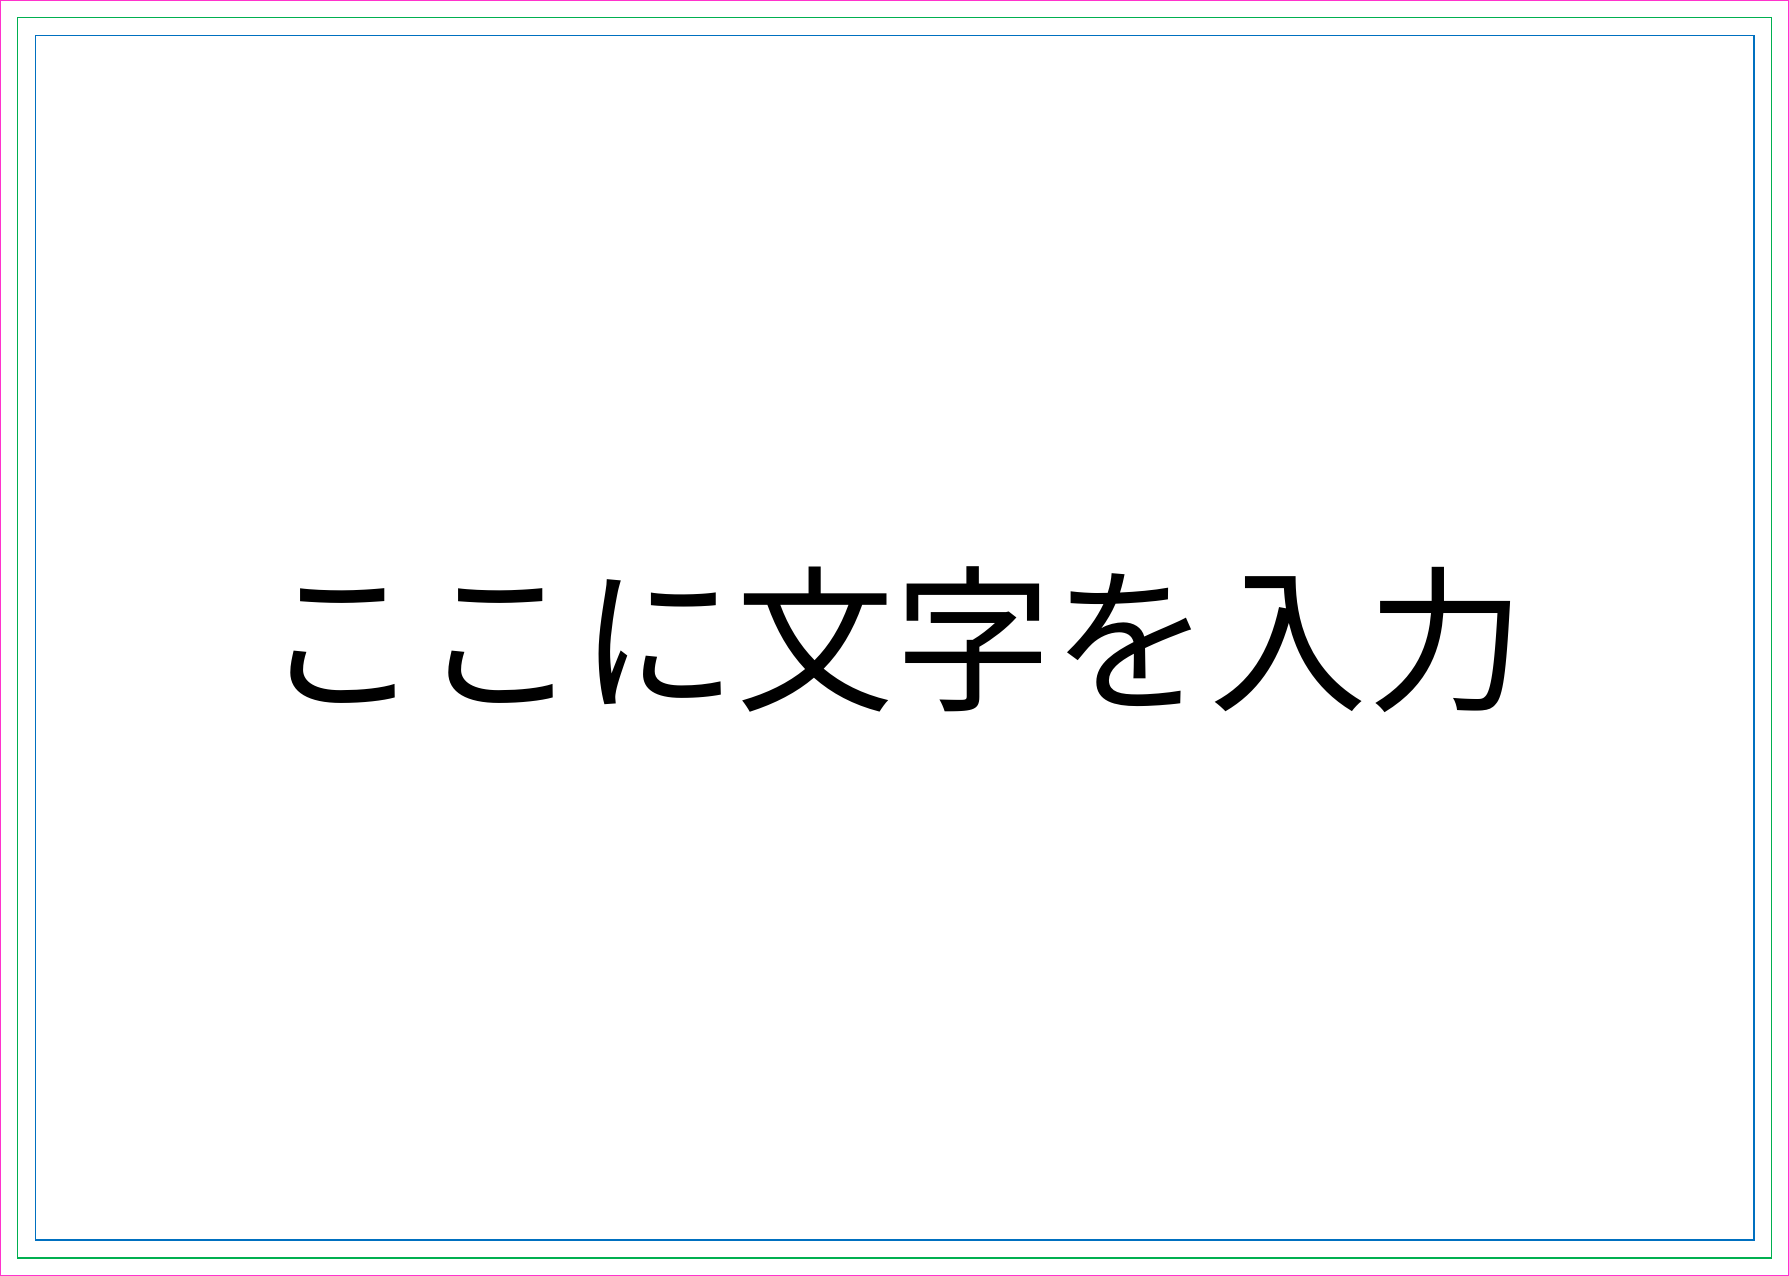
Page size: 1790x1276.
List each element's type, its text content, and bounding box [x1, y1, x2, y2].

text_box ここに文字を入力 [242, 531, 1547, 742]
